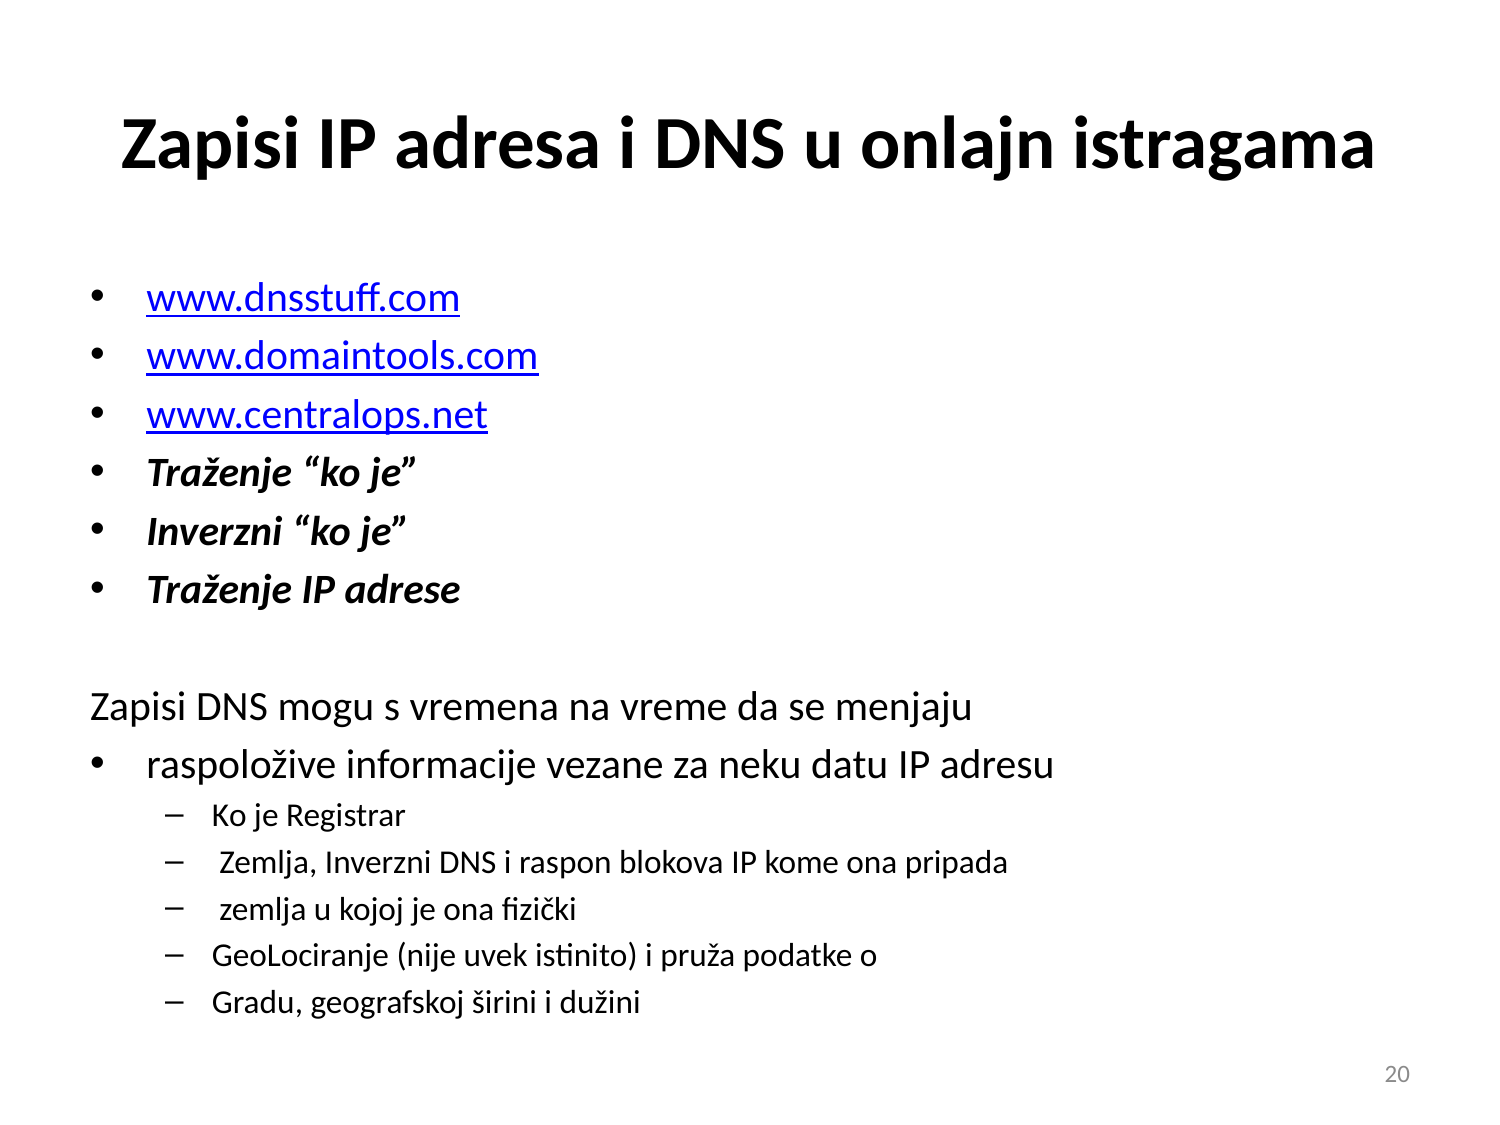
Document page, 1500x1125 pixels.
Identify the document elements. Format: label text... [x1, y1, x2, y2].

title Zapisi IP adresa i DNS u onlajn istragama [74, 44, 1426, 233]
list www.dnsstuff.com www.domaintools.com www.centralops.net Traženje “ko je” Inverzni “ko je” Traženje IP adrese Zapisi DNS mogu s vremena na vreme da se menjaju raspoložive informacije vezane za neku datu IP adresu Ko je Registrar Zemlja, Inverzni DNS i raspon blokova IP kome ona pripada zemlja u kojoj je ona fizički GeoLociranje (nije uvek istinito) i pruža podatke o Gradu, geografskoj širini i dužini [74, 262, 1426, 1043]
slide_number 20 [1074, 1042, 1425, 1103]
